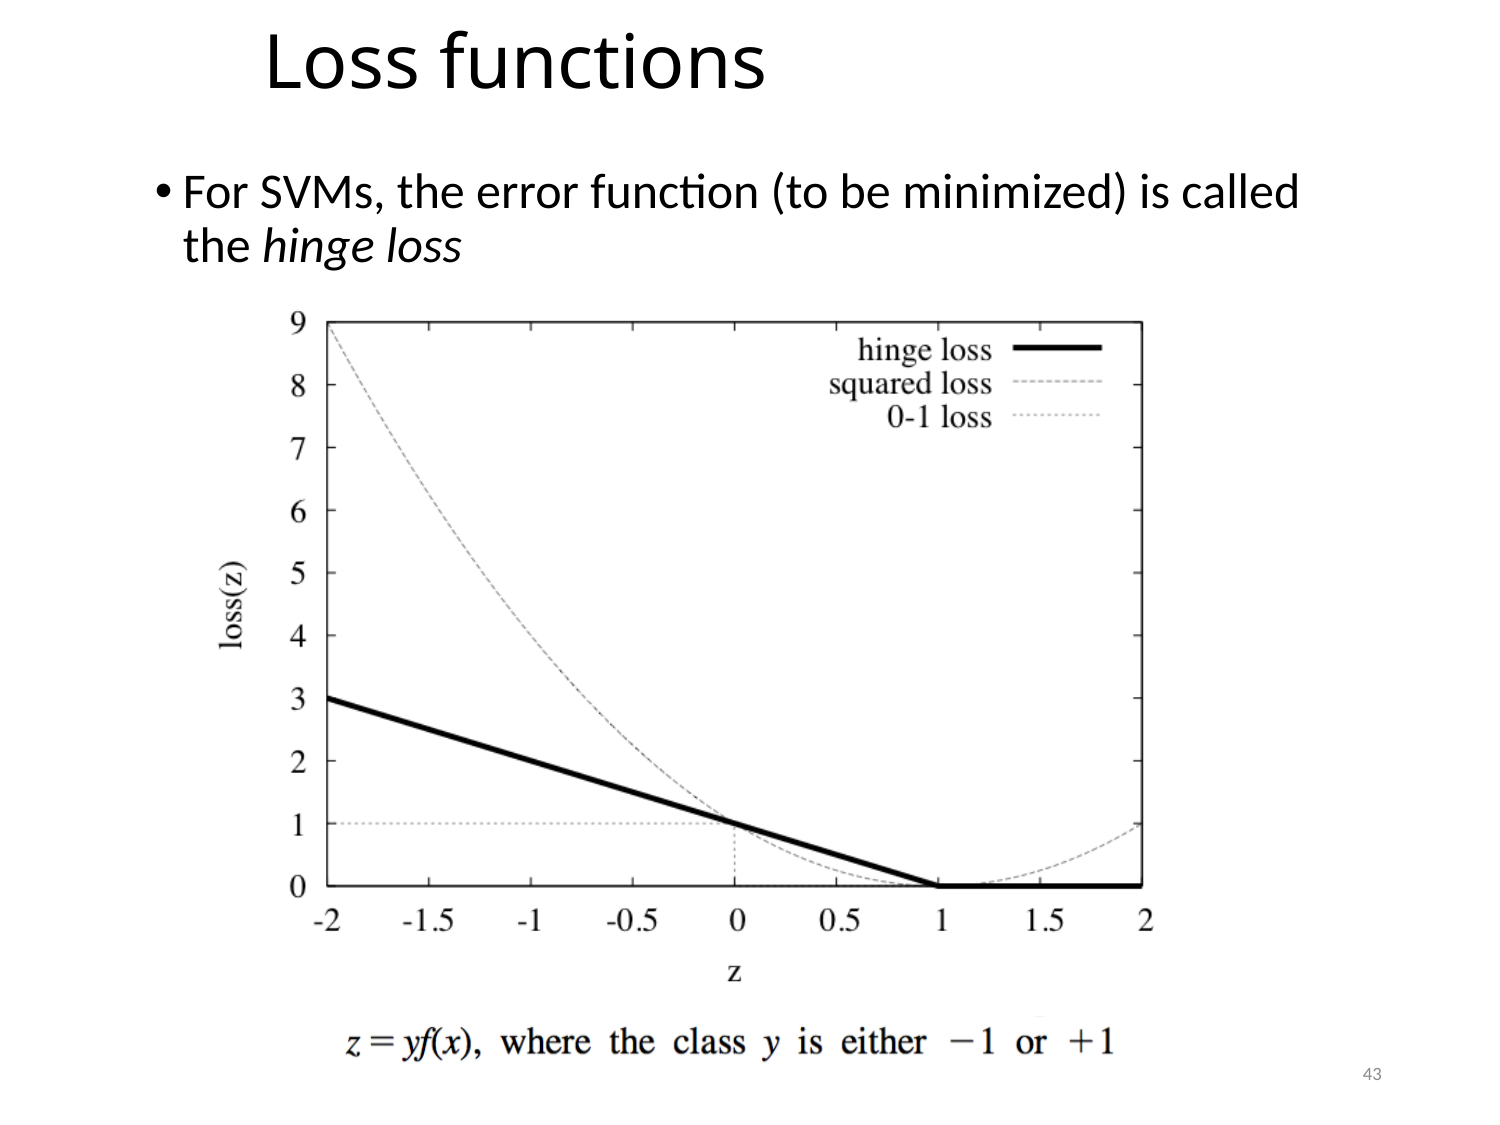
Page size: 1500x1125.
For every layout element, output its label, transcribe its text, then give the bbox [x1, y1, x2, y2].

list For SVMs, the error function (to be minimized) is called the hinge loss [139, 158, 1350, 1093]
title Loss functions [248, 0, 1409, 159]
slide_number 43 [1059, 1042, 1397, 1103]
picture [197, 282, 1199, 987]
picture [333, 1016, 1124, 1069]
